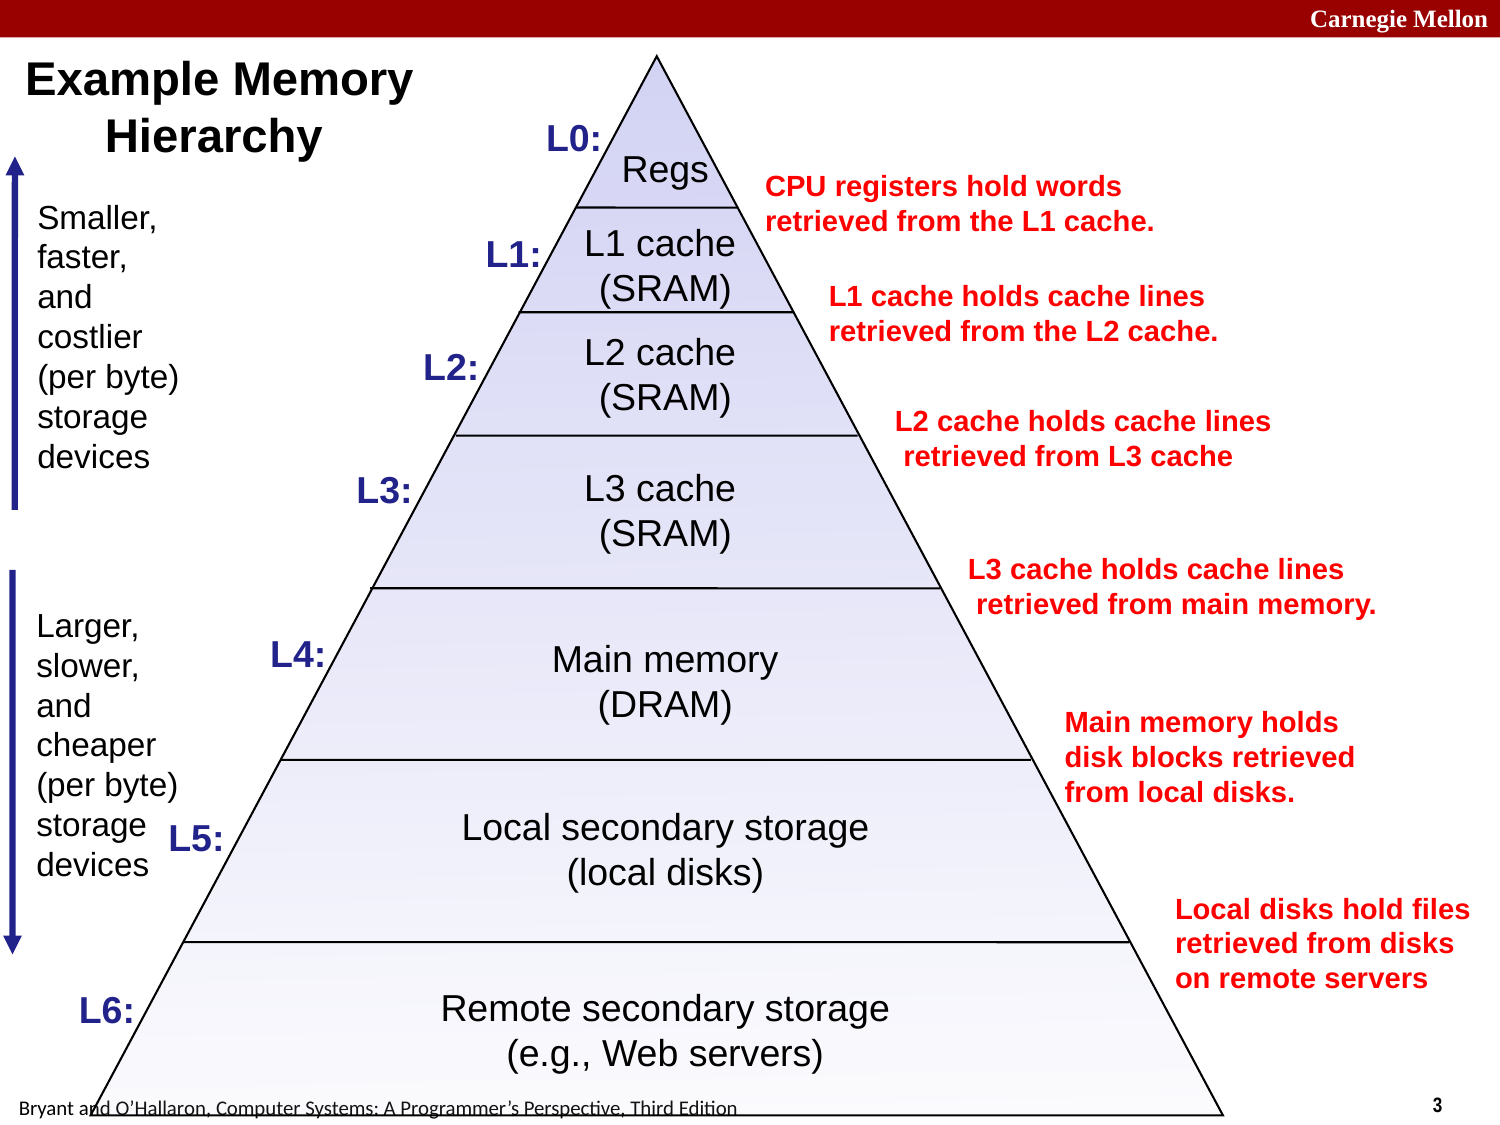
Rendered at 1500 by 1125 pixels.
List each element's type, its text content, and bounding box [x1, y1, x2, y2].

text_box Regs [606, 137, 724, 197]
text_box L3 cache holds cache lines retrieved from main memory. [953, 542, 1425, 628]
text_box L5: [153, 806, 240, 866]
text_box L3 cache (SRAM) [569, 456, 762, 562]
text_box L1 cache holds cache lines retrieved from the L2 cache. [814, 269, 1280, 355]
text_box [520, 220, 569, 312]
text_box L2 cache holds cache lines retrieved from L3 cache [880, 394, 1312, 480]
text_box Main memory holds disk blocks retrieved from local disks. [1049, 696, 1409, 816]
text_box Smaller, faster, and costlier (per byte) storage devices [22, 188, 195, 483]
text_box Remote secondary storage (e.g., Web servers) [425, 976, 905, 1081]
text_box Larger, slower, and cheaper (per byte) storage devices [21, 596, 194, 891]
text_box Local secondary storage (local disks) [446, 795, 884, 901]
text_box L0: [531, 106, 618, 166]
text_box [8, 156, 22, 510]
title Example Memory Hierarchy [9, 40, 1441, 170]
text_box L1: [470, 222, 557, 283]
text_box CPU registers hold words retrieved from the L1 cache. [750, 160, 1230, 245]
text_box [618, 56, 700, 137]
text_box L3: [341, 459, 428, 519]
text_box L4: [255, 622, 342, 683]
text_box Main memory (DRAM) [537, 627, 794, 733]
text_box [90, 253, 1223, 1116]
text_box L6: [64, 978, 151, 1039]
text_box [6, 569, 19, 955]
text_box L2 cache (SRAM) [569, 320, 762, 425]
text_box [574, 166, 740, 211]
text_box L2: [408, 335, 495, 395]
text_box Local disks hold files retrieved from disks on remote servers [1160, 882, 1499, 1003]
text_box L1 cache (SRAM) [569, 211, 762, 312]
